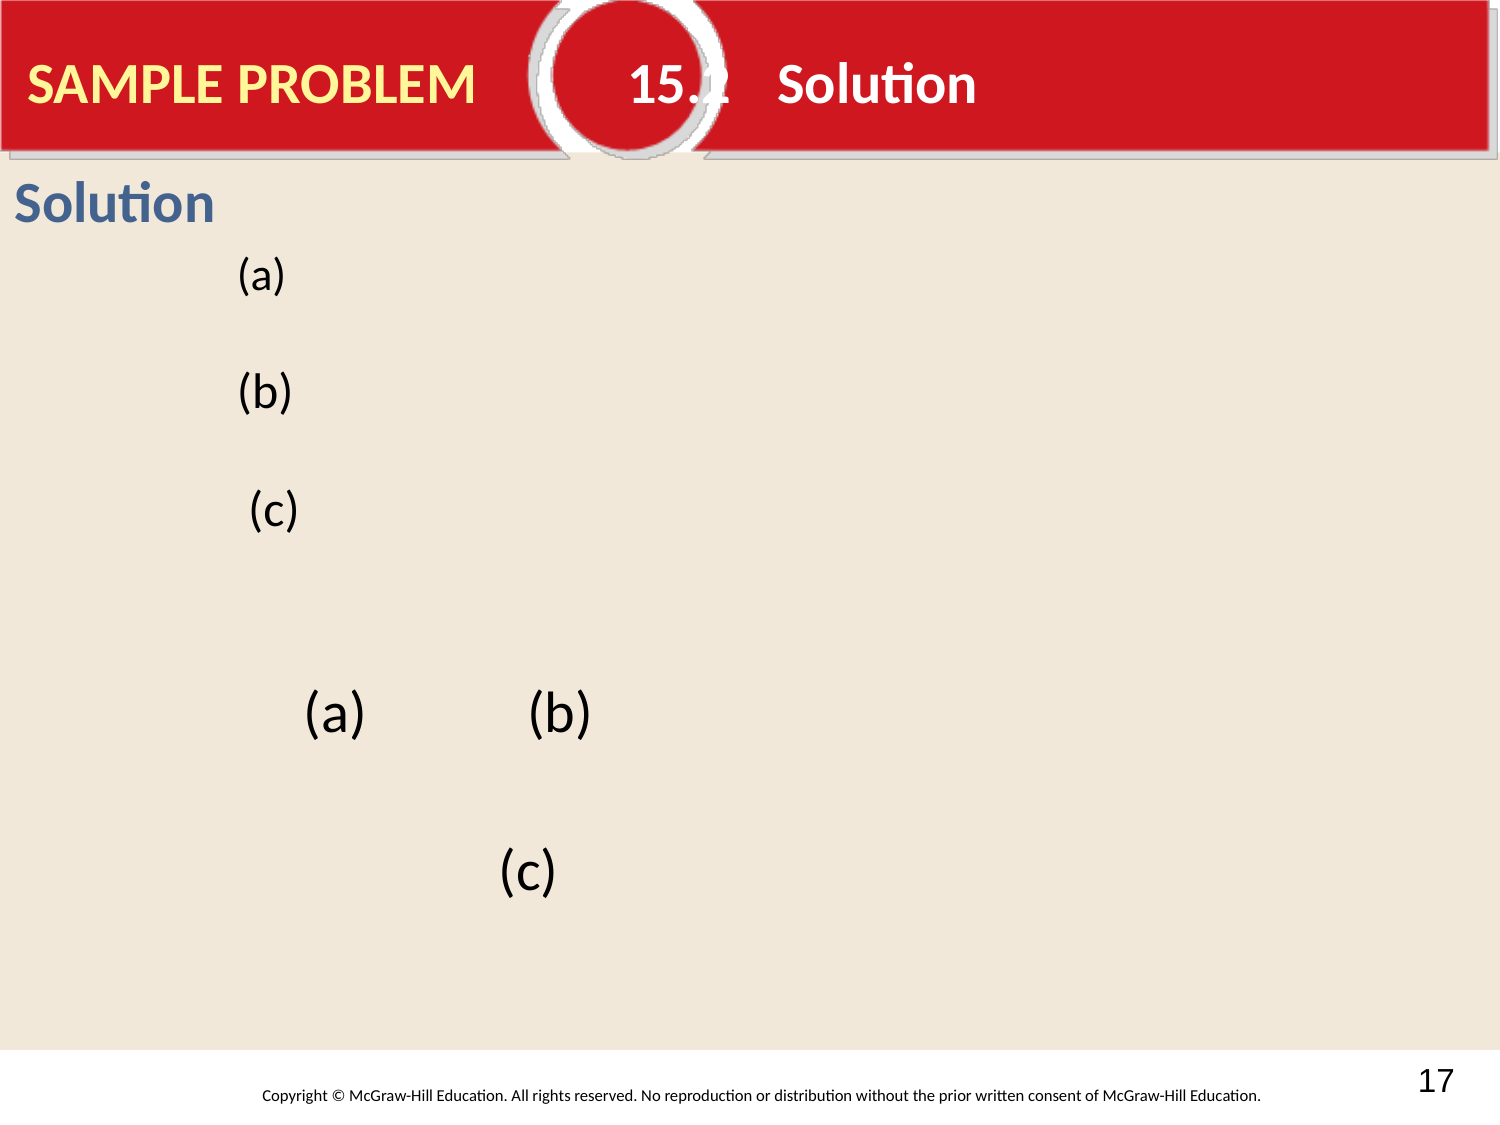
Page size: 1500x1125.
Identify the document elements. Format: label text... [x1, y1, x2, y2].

title SAMPLE PROBLEM 15.2 Solution [12, 37, 1475, 125]
picture [0, 0, 1500, 162]
list Solution [0, 157, 1465, 233]
